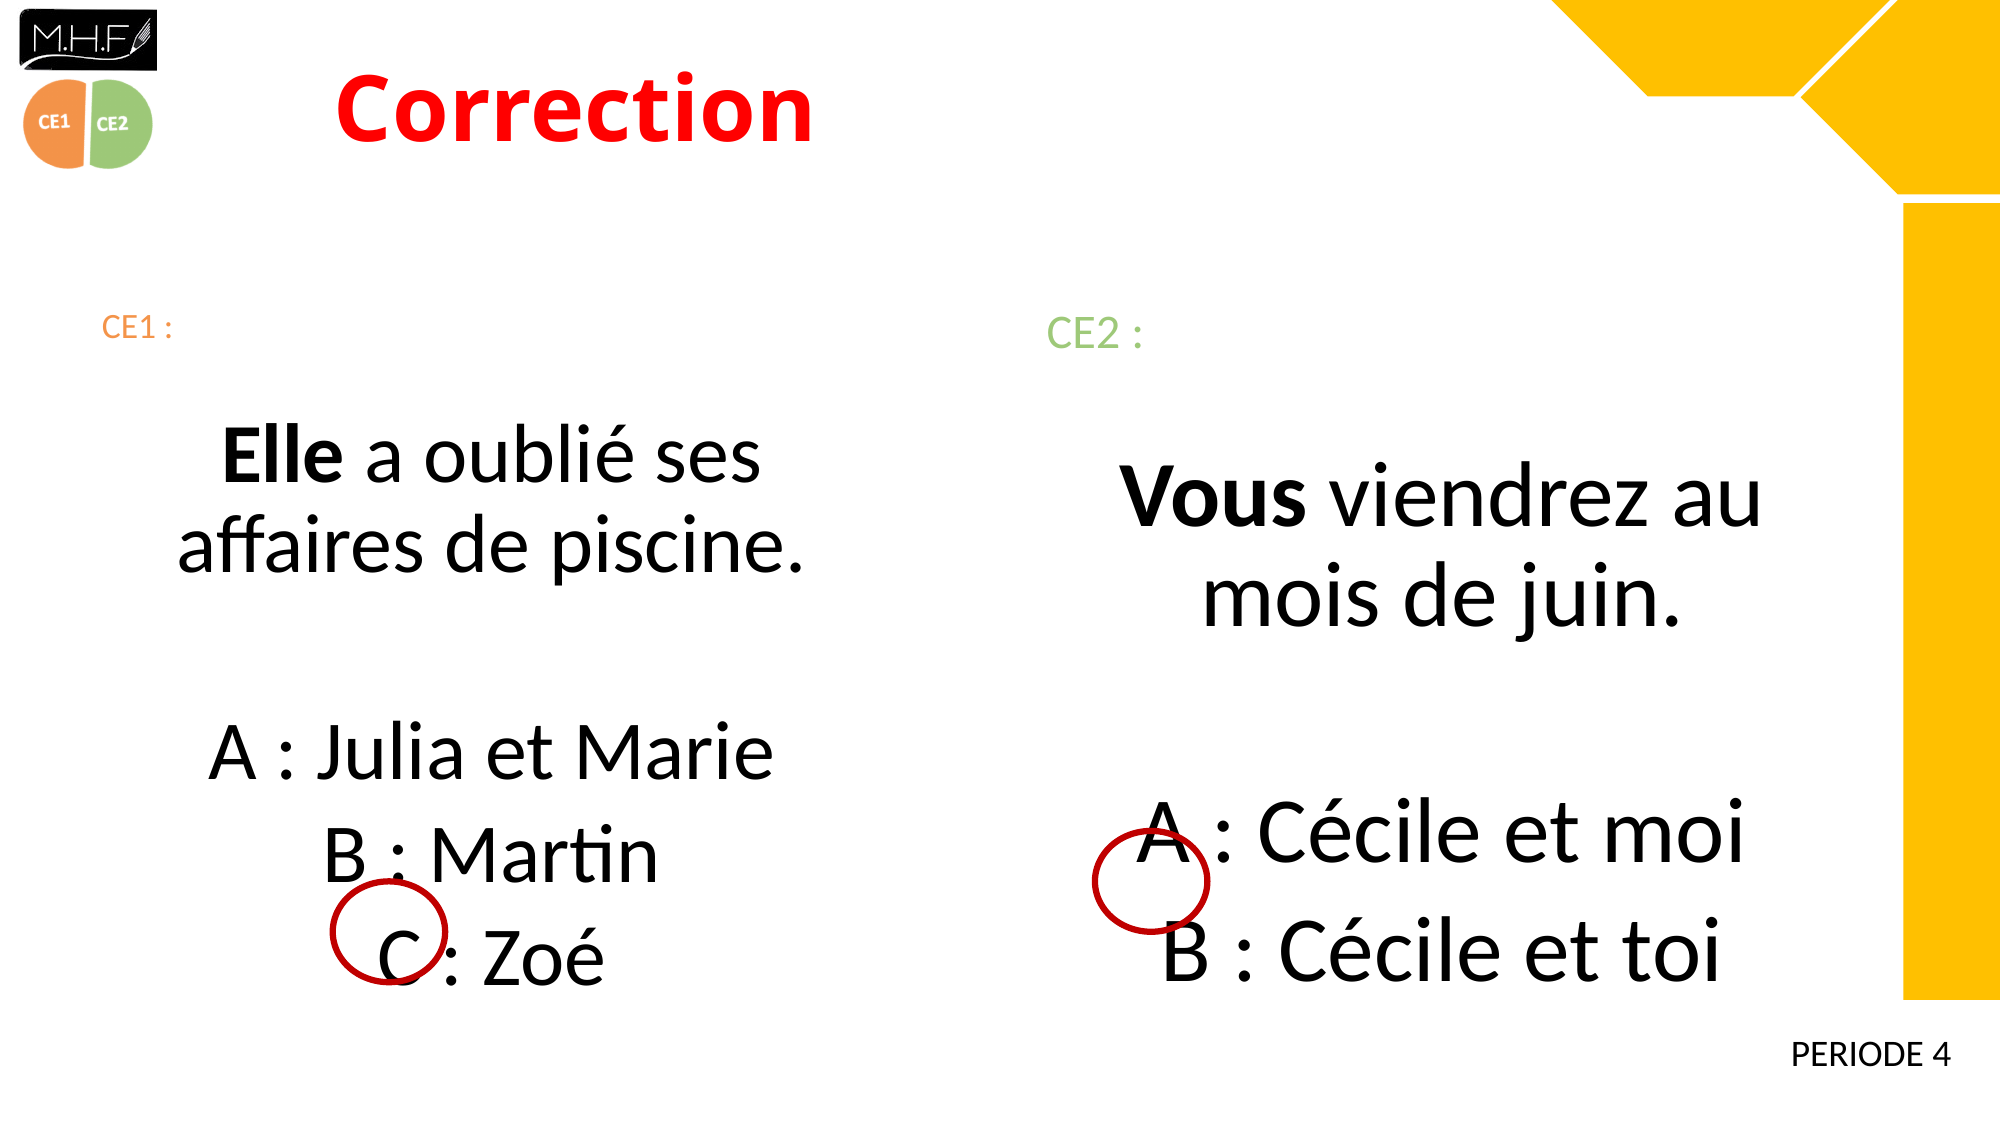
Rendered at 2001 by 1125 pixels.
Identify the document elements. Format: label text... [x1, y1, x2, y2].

text_box [1902, 202, 2000, 1001]
text_box CE2 : Vous viendrez au mois de juin. A : Cécile et moi B : Cécile et toi [1031, 299, 1853, 1014]
text_box [1799, 0, 2000, 196]
title Correction [318, 3, 1865, 221]
picture [1, 7, 177, 207]
text_box PERIODE 4 [1362, 1021, 1967, 1125]
text_box [331, 880, 447, 984]
text_box [1549, 0, 1892, 98]
list CE1 : Elle a oublié ses affaires de piscine. A : Julia et Marie B : Martin C : Zoé [86, 300, 897, 1015]
text_box [1093, 829, 1209, 933]
